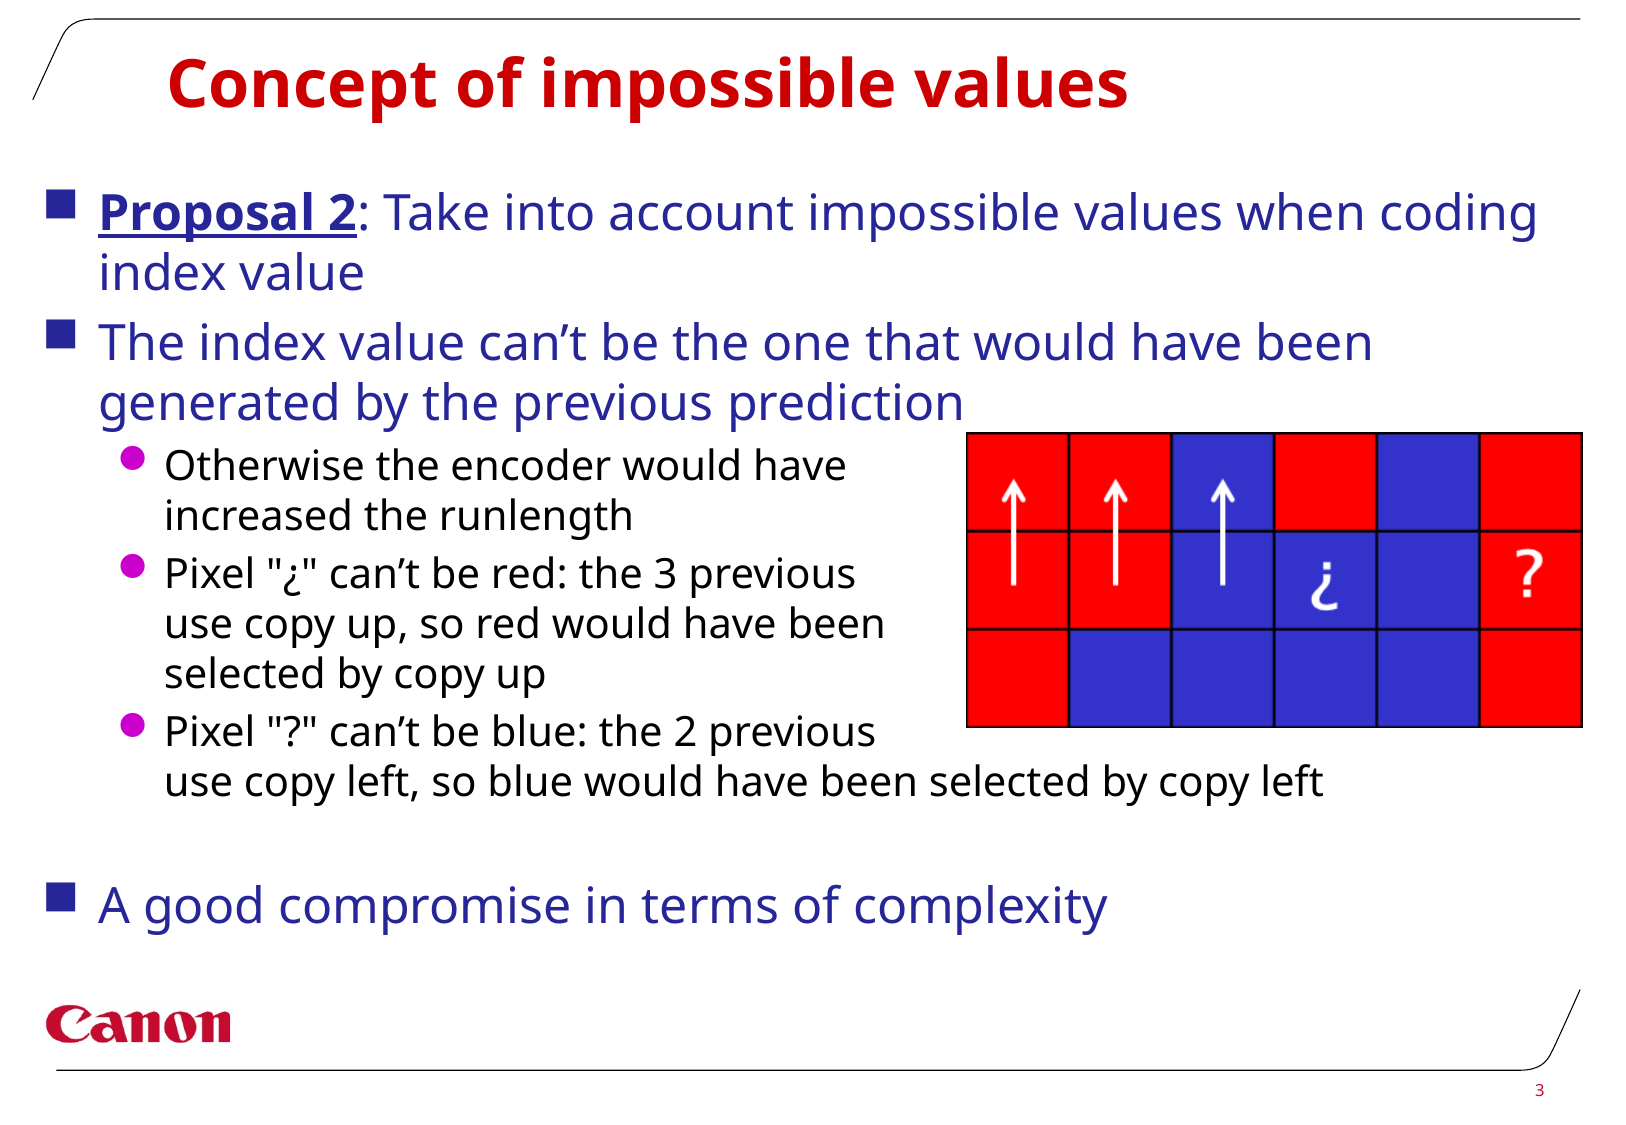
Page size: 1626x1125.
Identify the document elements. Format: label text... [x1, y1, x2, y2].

picture [965, 432, 1584, 729]
title Concept of impossible values [151, 30, 1546, 131]
list Proposal 2: Take into account impossible values when coding index value The index value can’t be the one that would have been generated by the previous prediction Otherwise the encoder would have increased the runlength Pixel "¿" can’t be red: the 3 previous use copy up, so red would have been selected by copy up Pixel "?" can’t be blue: the 2 previous use copy left, so blue would have been selected by copy left A good compromise in terms of complexity [27, 172, 1581, 1004]
picture [44, 1004, 232, 1043]
slide_number 3 [1414, 1063, 1545, 1103]
